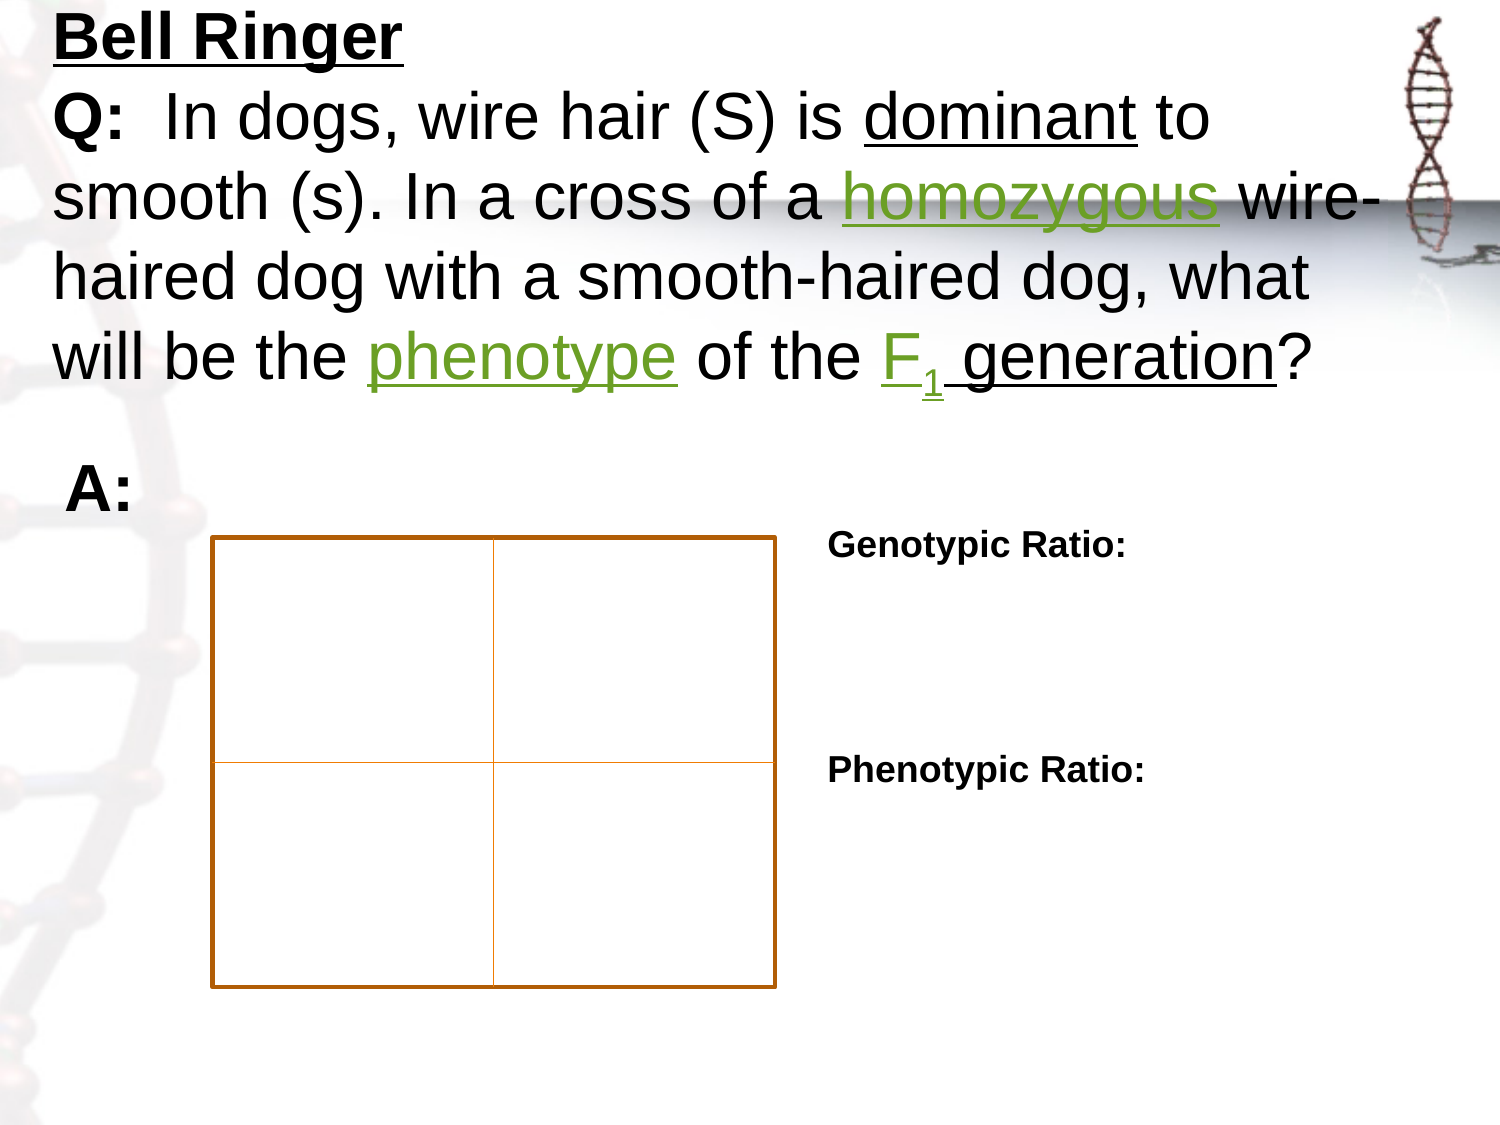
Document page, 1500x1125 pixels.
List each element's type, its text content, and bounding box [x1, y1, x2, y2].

text_box [210, 535, 777, 989]
picture [0, 0, 1500, 1125]
text_box Genotypic Ratio: Phenotypic Ratio: [812, 512, 1450, 978]
title Bell Ringer Q: In dogs, wire hair (S) is dominant to smooth (s). In a cross of a homozygous wire-haired dog with a smooth-haired dog, what will be the phenotype of the F1 generation? [37, 62, 1425, 435]
text_box A: [50, 437, 163, 533]
